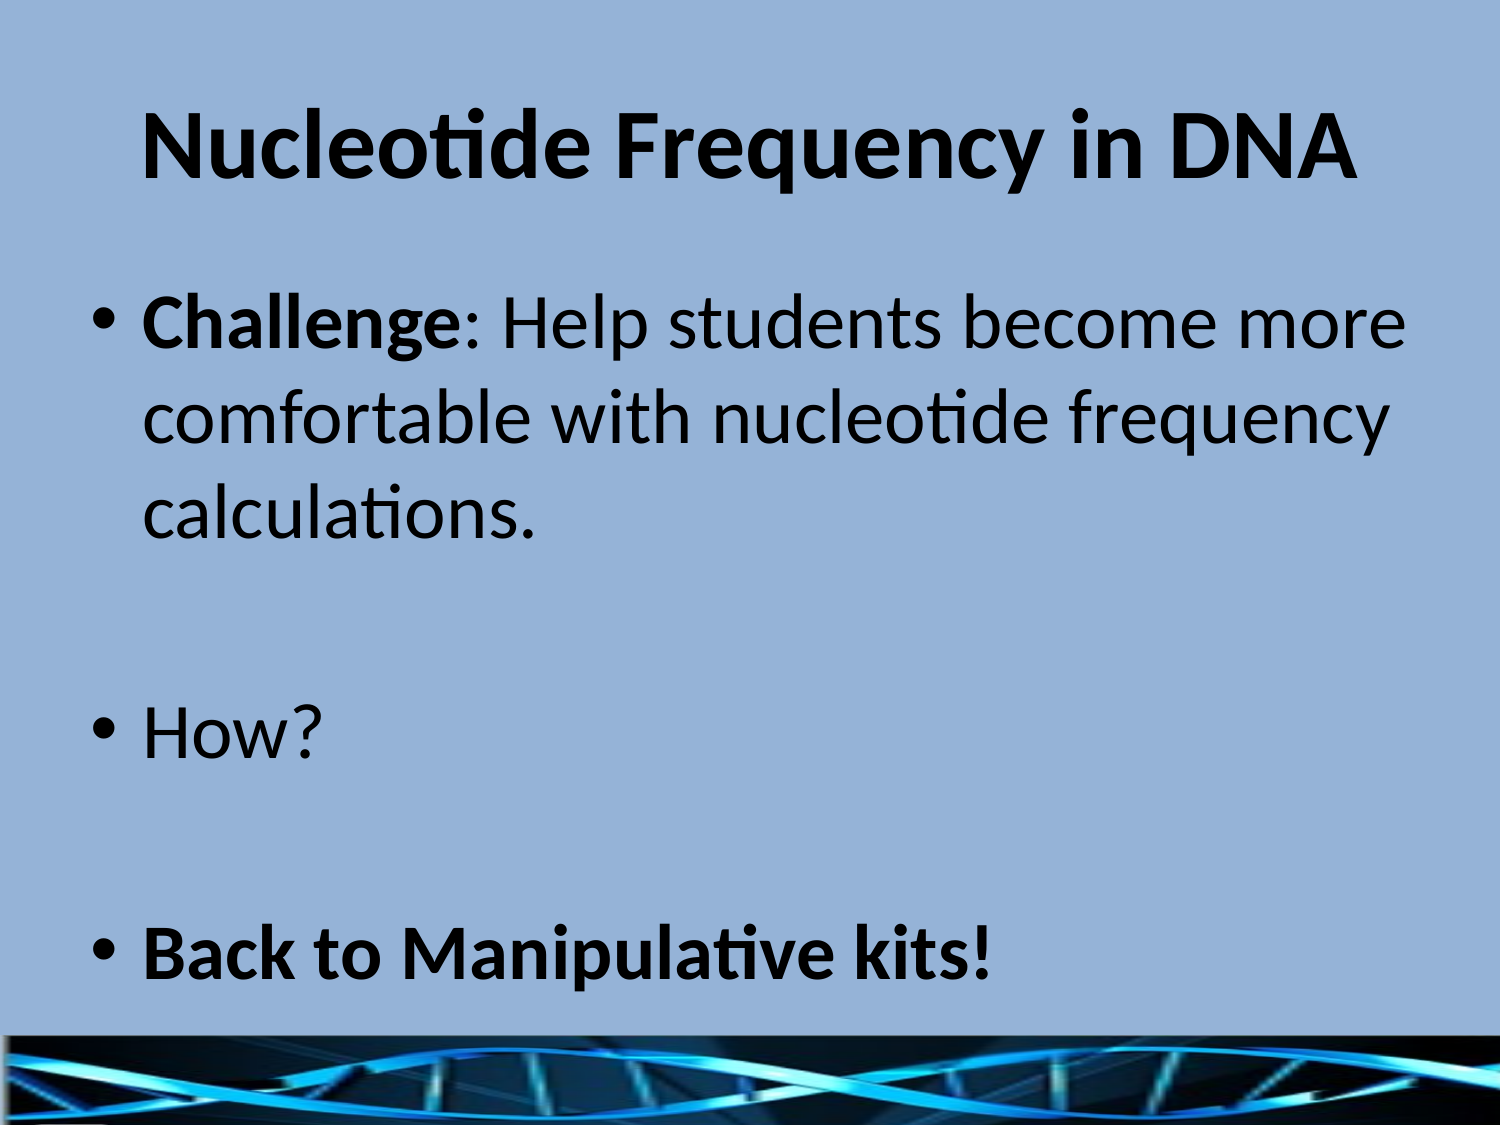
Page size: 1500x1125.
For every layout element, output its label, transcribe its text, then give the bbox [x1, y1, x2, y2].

list Challenge: Help students become more comfortable with nucleotide frequency calculations. How? Back to Manipulative kits! [75, 262, 1425, 1005]
picture [4, 323, 1500, 1125]
title Nucleotide Frequency in DNA [75, 45, 1425, 233]
